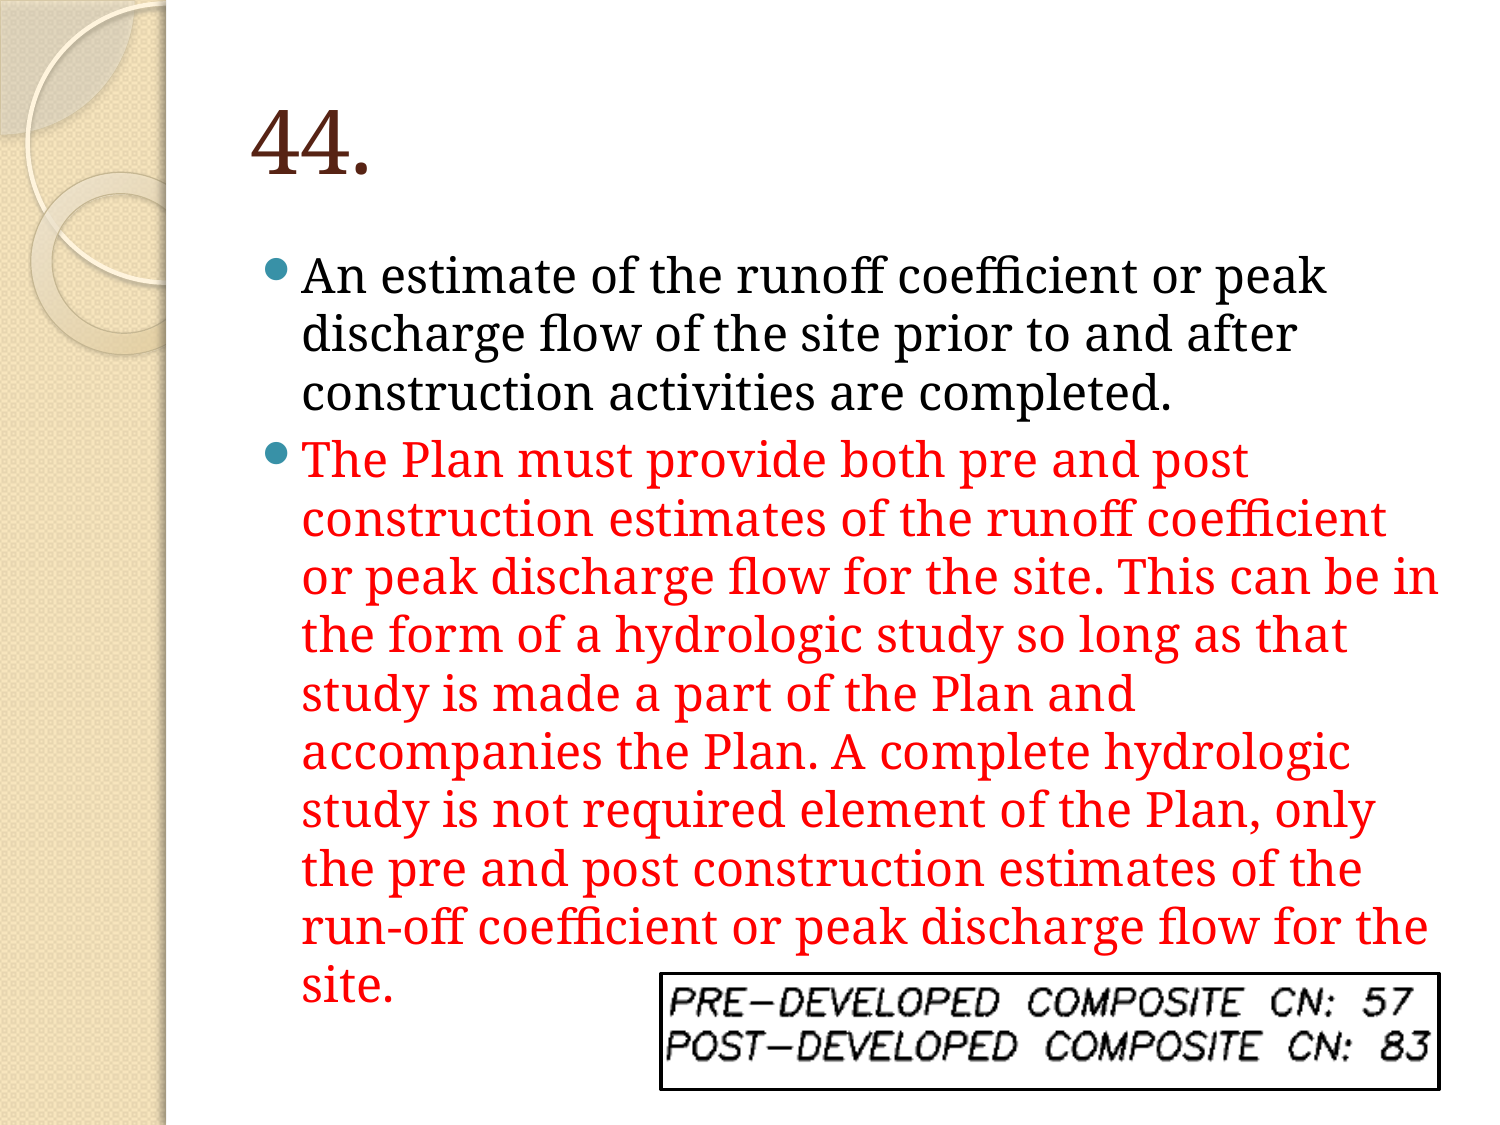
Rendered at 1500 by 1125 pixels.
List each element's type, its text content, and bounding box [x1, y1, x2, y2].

list An estimate of the runoff coefficient or peak discharge flow of the site prior to and after construction activities are completed. The Plan must provide both pre and post construction estimates of the runoff coefficient or peak discharge flow for the site. This can be in the form of a hydrologic study so long as that study is made a part of the Plan and accompanies the Plan. A complete hydrologic study is not required element of the Plan, only the pre and post construction estimates of the run-off coefficient or peak discharge flow for the site. [235, 237, 1466, 1025]
title 44. [235, 45, 1466, 233]
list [662, 974, 1438, 1089]
